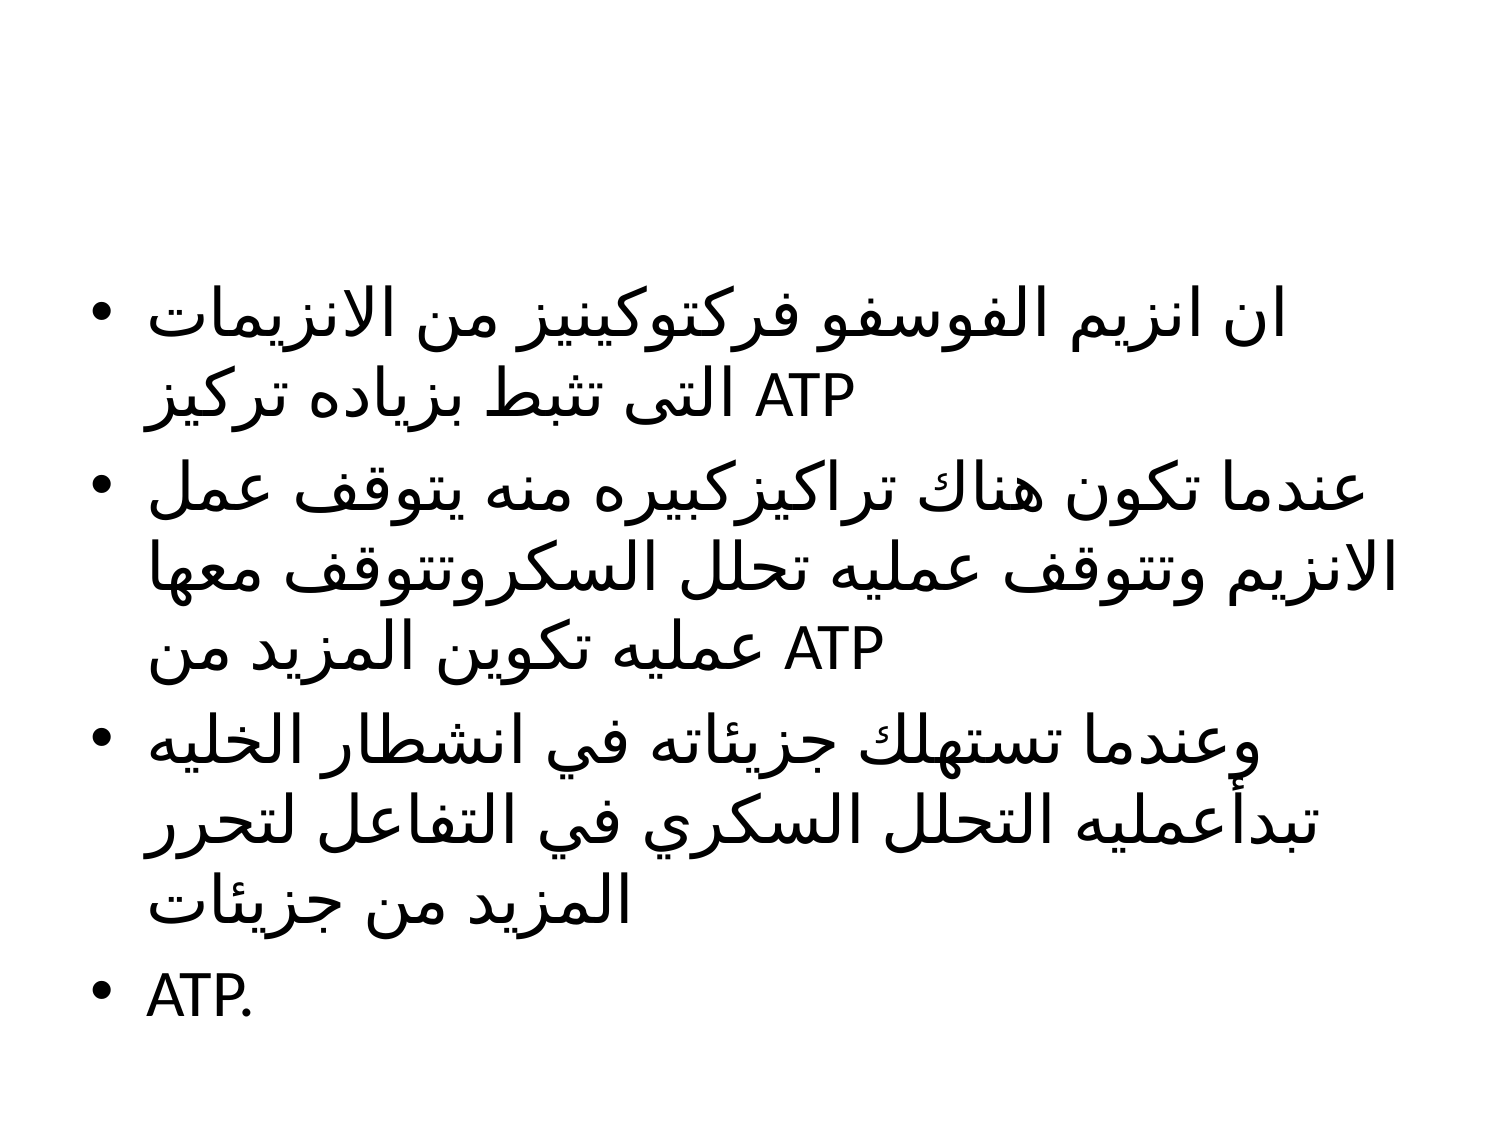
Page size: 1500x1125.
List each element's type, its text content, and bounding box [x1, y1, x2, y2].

list ان انزيم الفوسفو فركتوكينيز من الانزيمات التى تثبط بزياده تركيز ATP عندما تكون هناك تراكيزكبيره منه يتوقف عمل الانزيم وتتوقف عمليه تحلل السكروتتوقف معها عمليه تكوين المزيد من ATP وعندما تستهلك جزيئاته في انشطار الخليه تبدأعمليه التحلل السكري في التفاعل لتحرر المزيد من جزيئات ATP. [75, 262, 1425, 1005]
